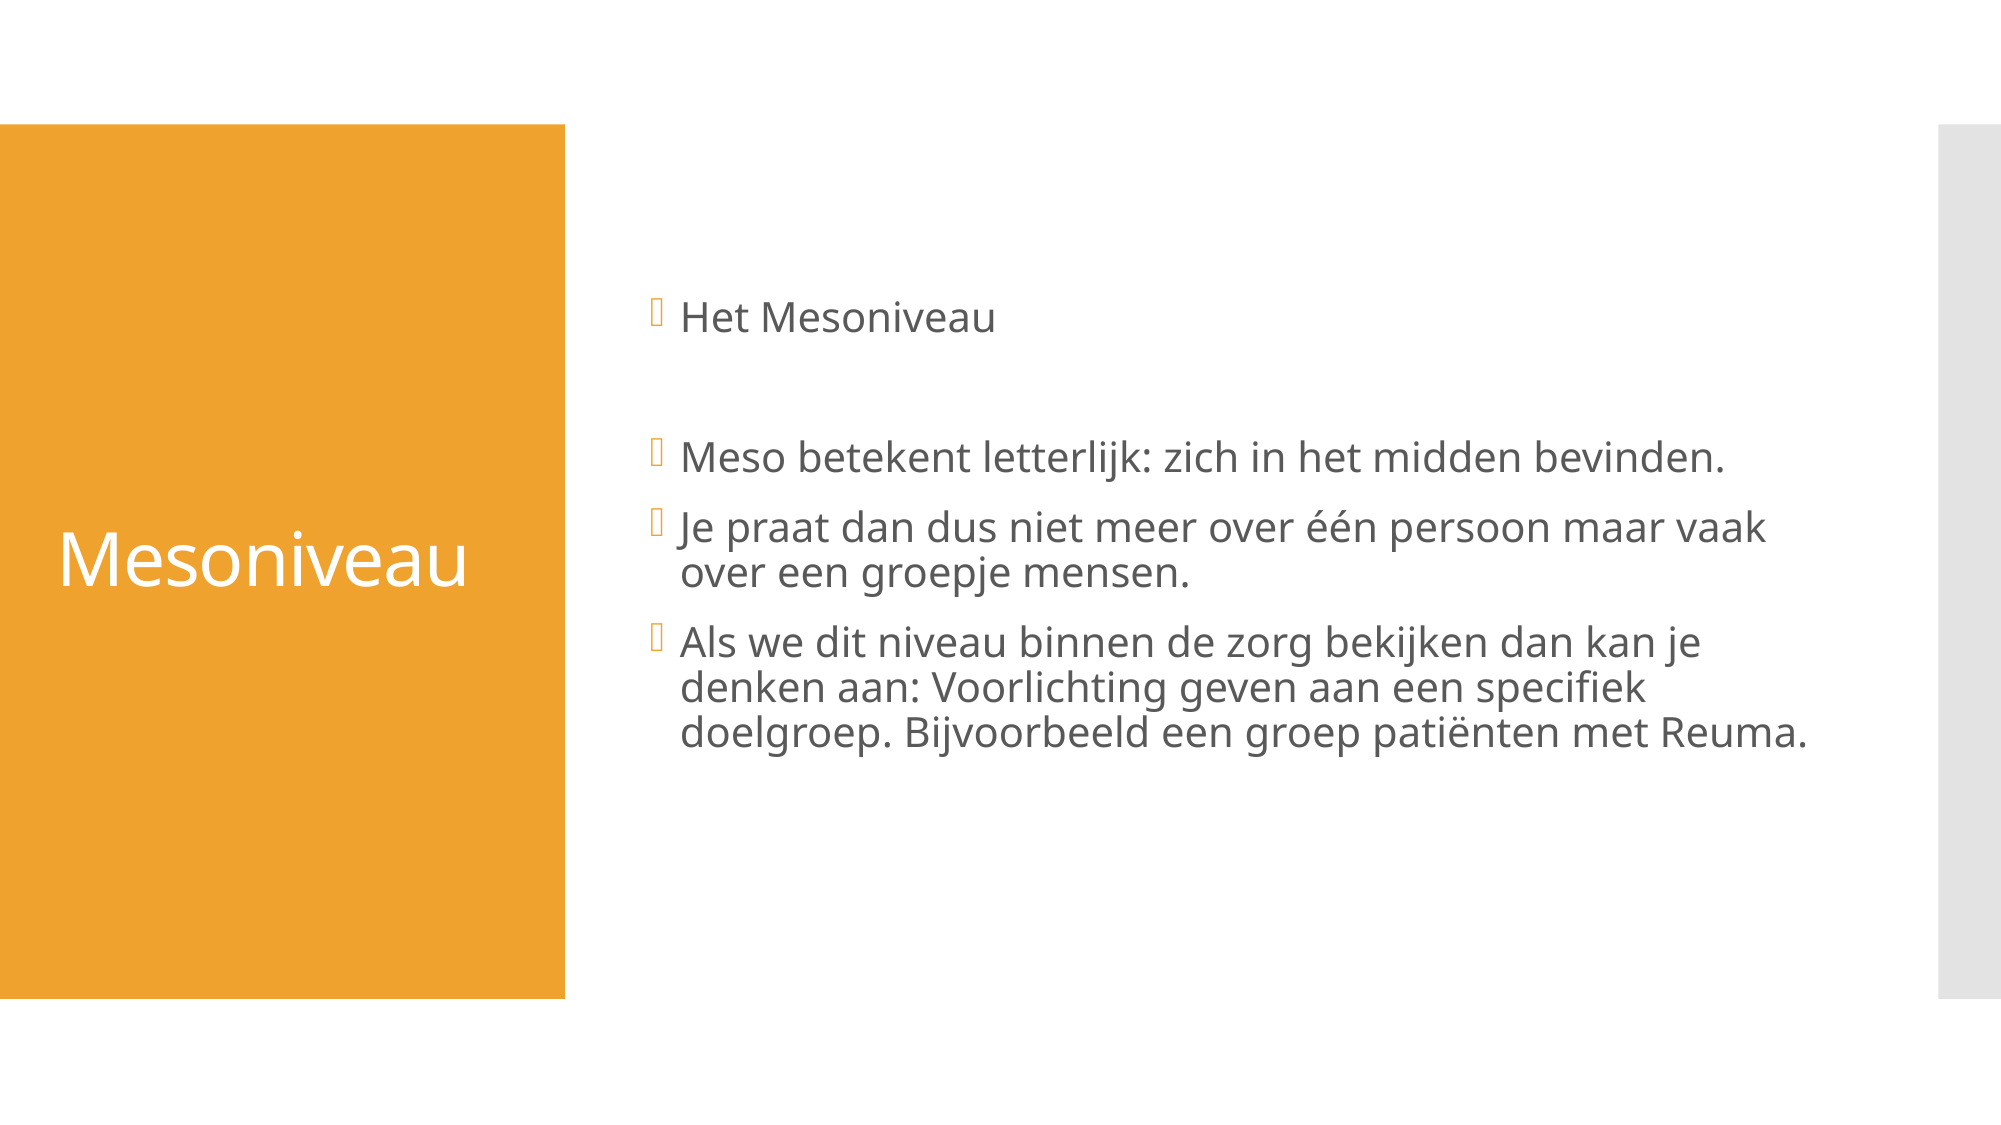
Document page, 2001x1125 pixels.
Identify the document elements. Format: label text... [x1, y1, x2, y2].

list Het Mesoniveau Meso betekent letterlijk: zich in het midden bevinden. Je praat dan dus niet meer over één persoon maar vaak over een groepje mensen. Als we dit niveau binnen de zorg bekijken dan kan je denken aan: Voorlichting geven aan een specifiek doelgroep. Bijvoorbeeld een groep patiënten met Reuma. [634, 141, 1835, 982]
title Mesoniveau [41, 184, 525, 940]
